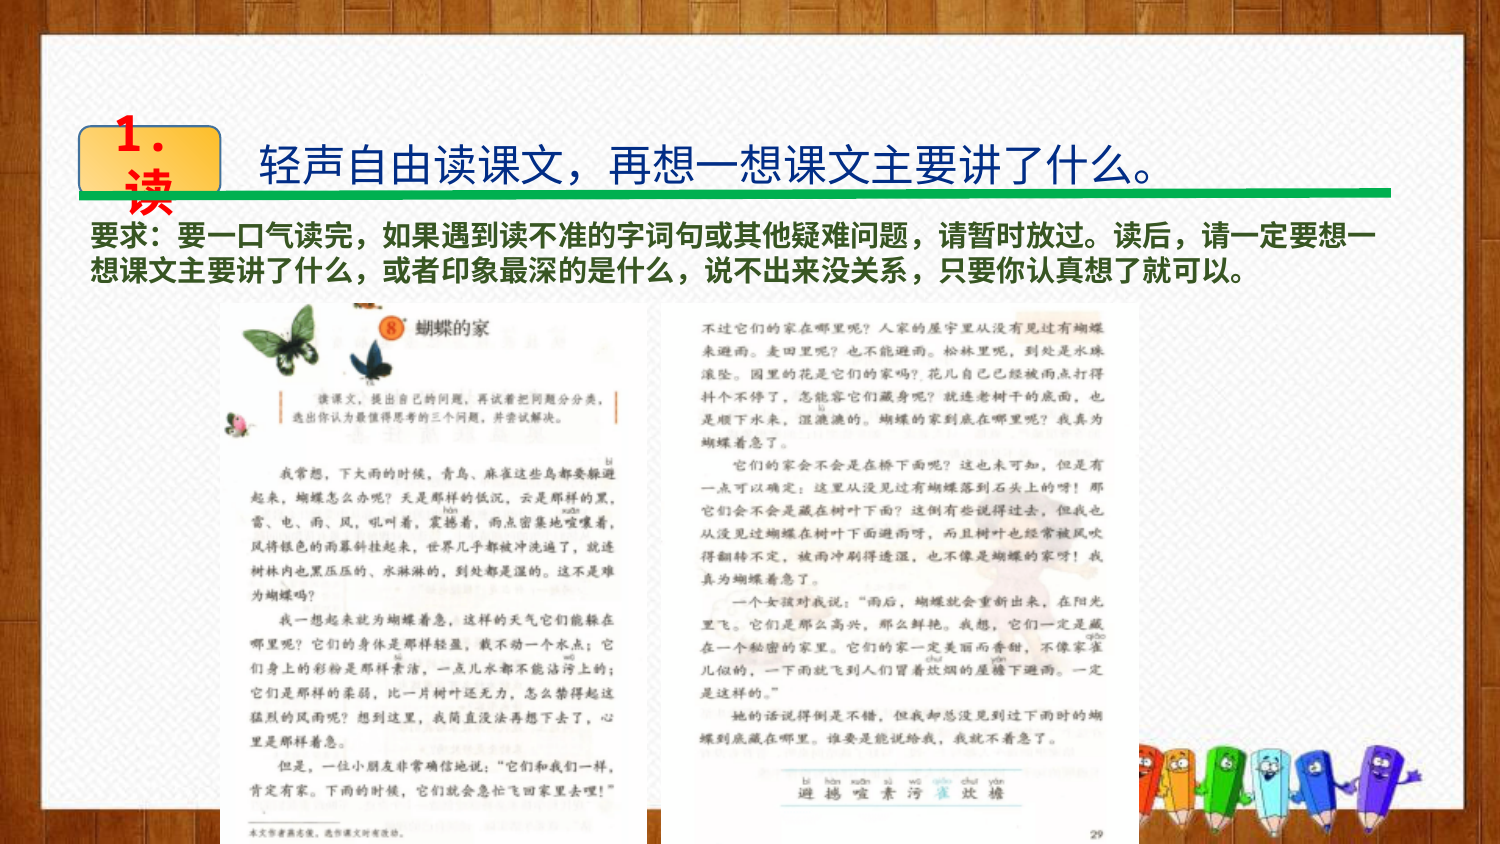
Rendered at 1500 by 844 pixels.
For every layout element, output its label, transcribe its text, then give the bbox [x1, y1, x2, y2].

picture [0, 0, 1500, 844]
text_box 轻声自由读课文，再想一想课文主要讲了什么。 [247, 131, 1370, 192]
text_box 要求：要一口气读完，如果遇到读不准的字词句或其他疑难问题，请暂时放过。读后，请一定要想一想课文主要讲了什么，或者印象最深的是什么，说不出来没关系，只要你认真想了就可以。 [79, 211, 1397, 293]
text_box 1.读 [77, 125, 222, 191]
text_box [78, 192, 1391, 196]
